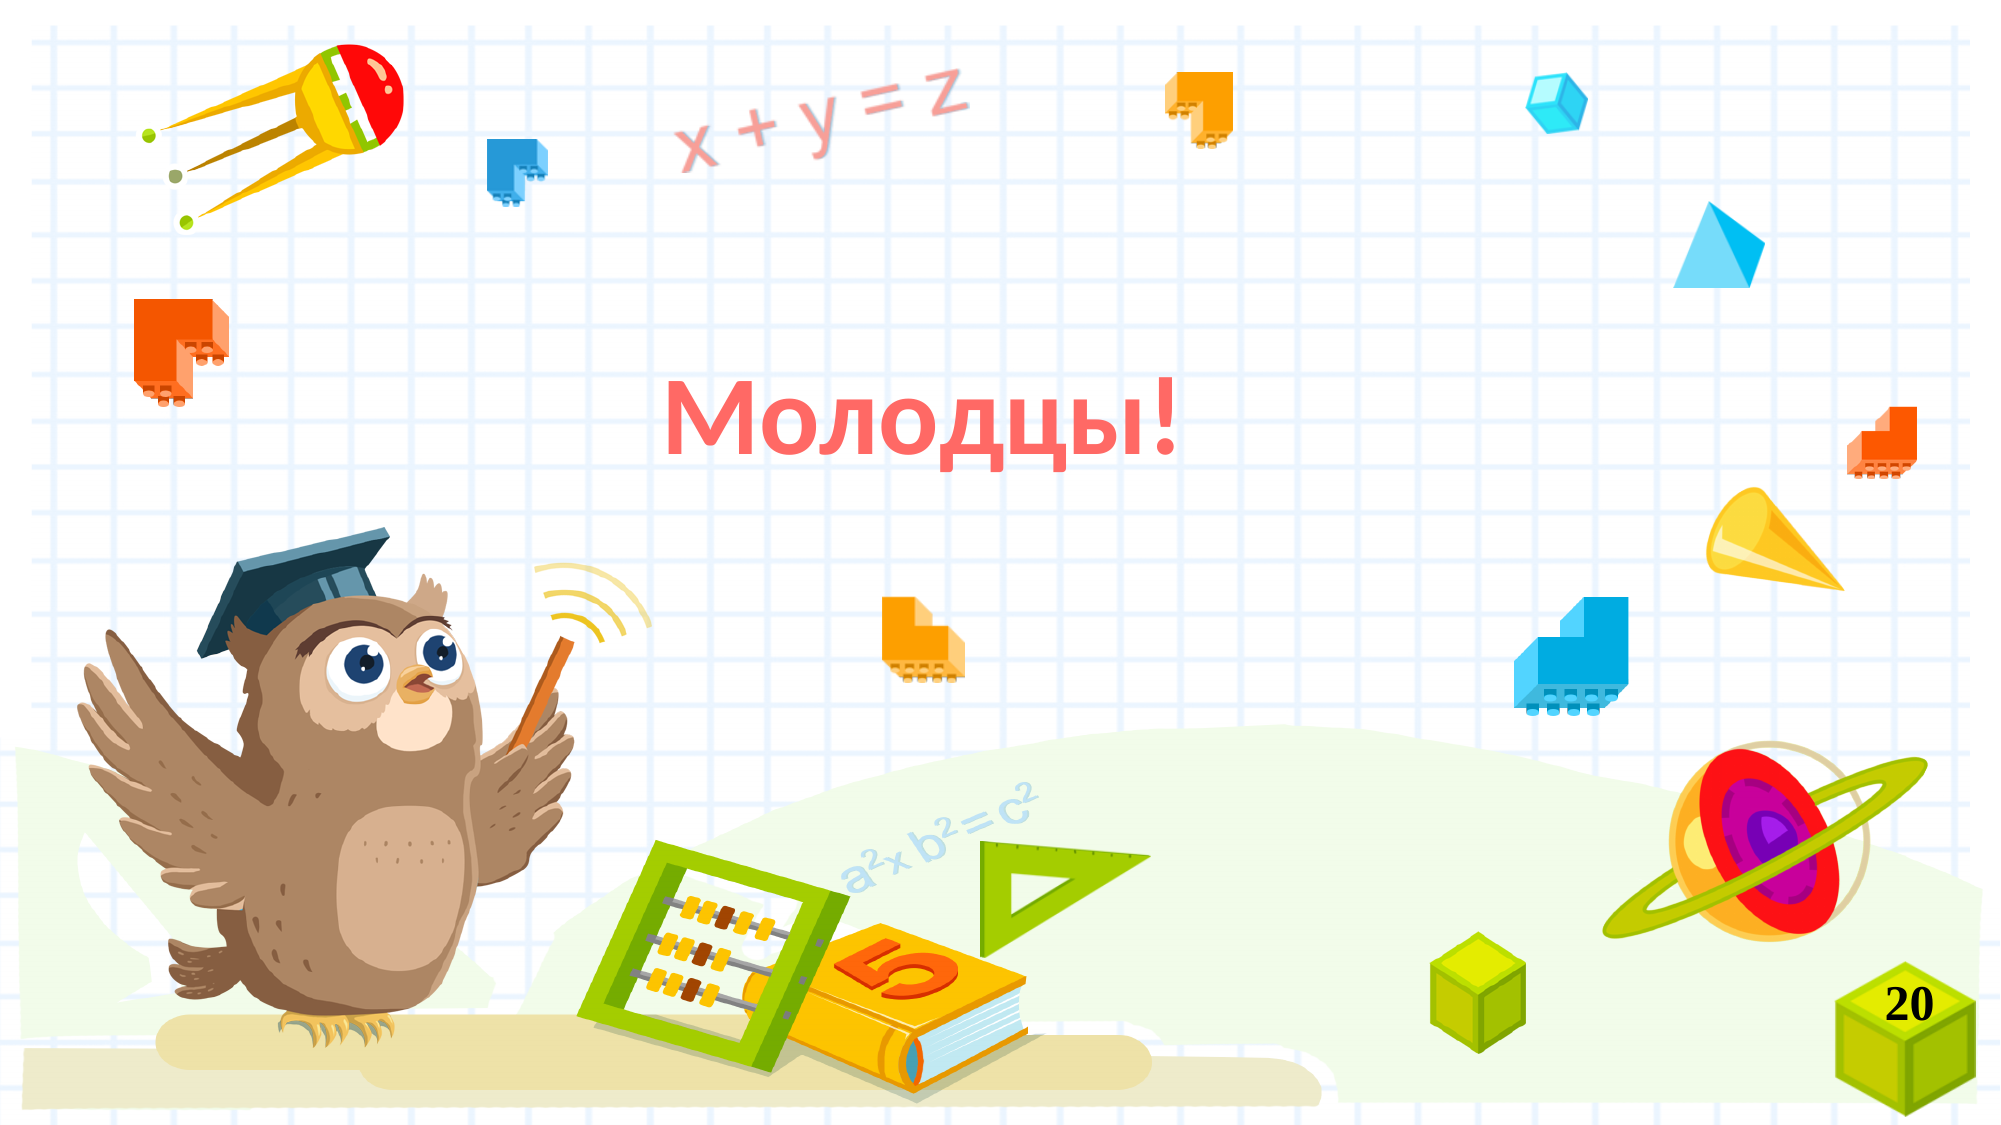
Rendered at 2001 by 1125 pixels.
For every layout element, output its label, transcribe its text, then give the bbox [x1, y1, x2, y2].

title Молодцы! [472, 349, 1374, 465]
picture [0, 0, 2001, 1125]
